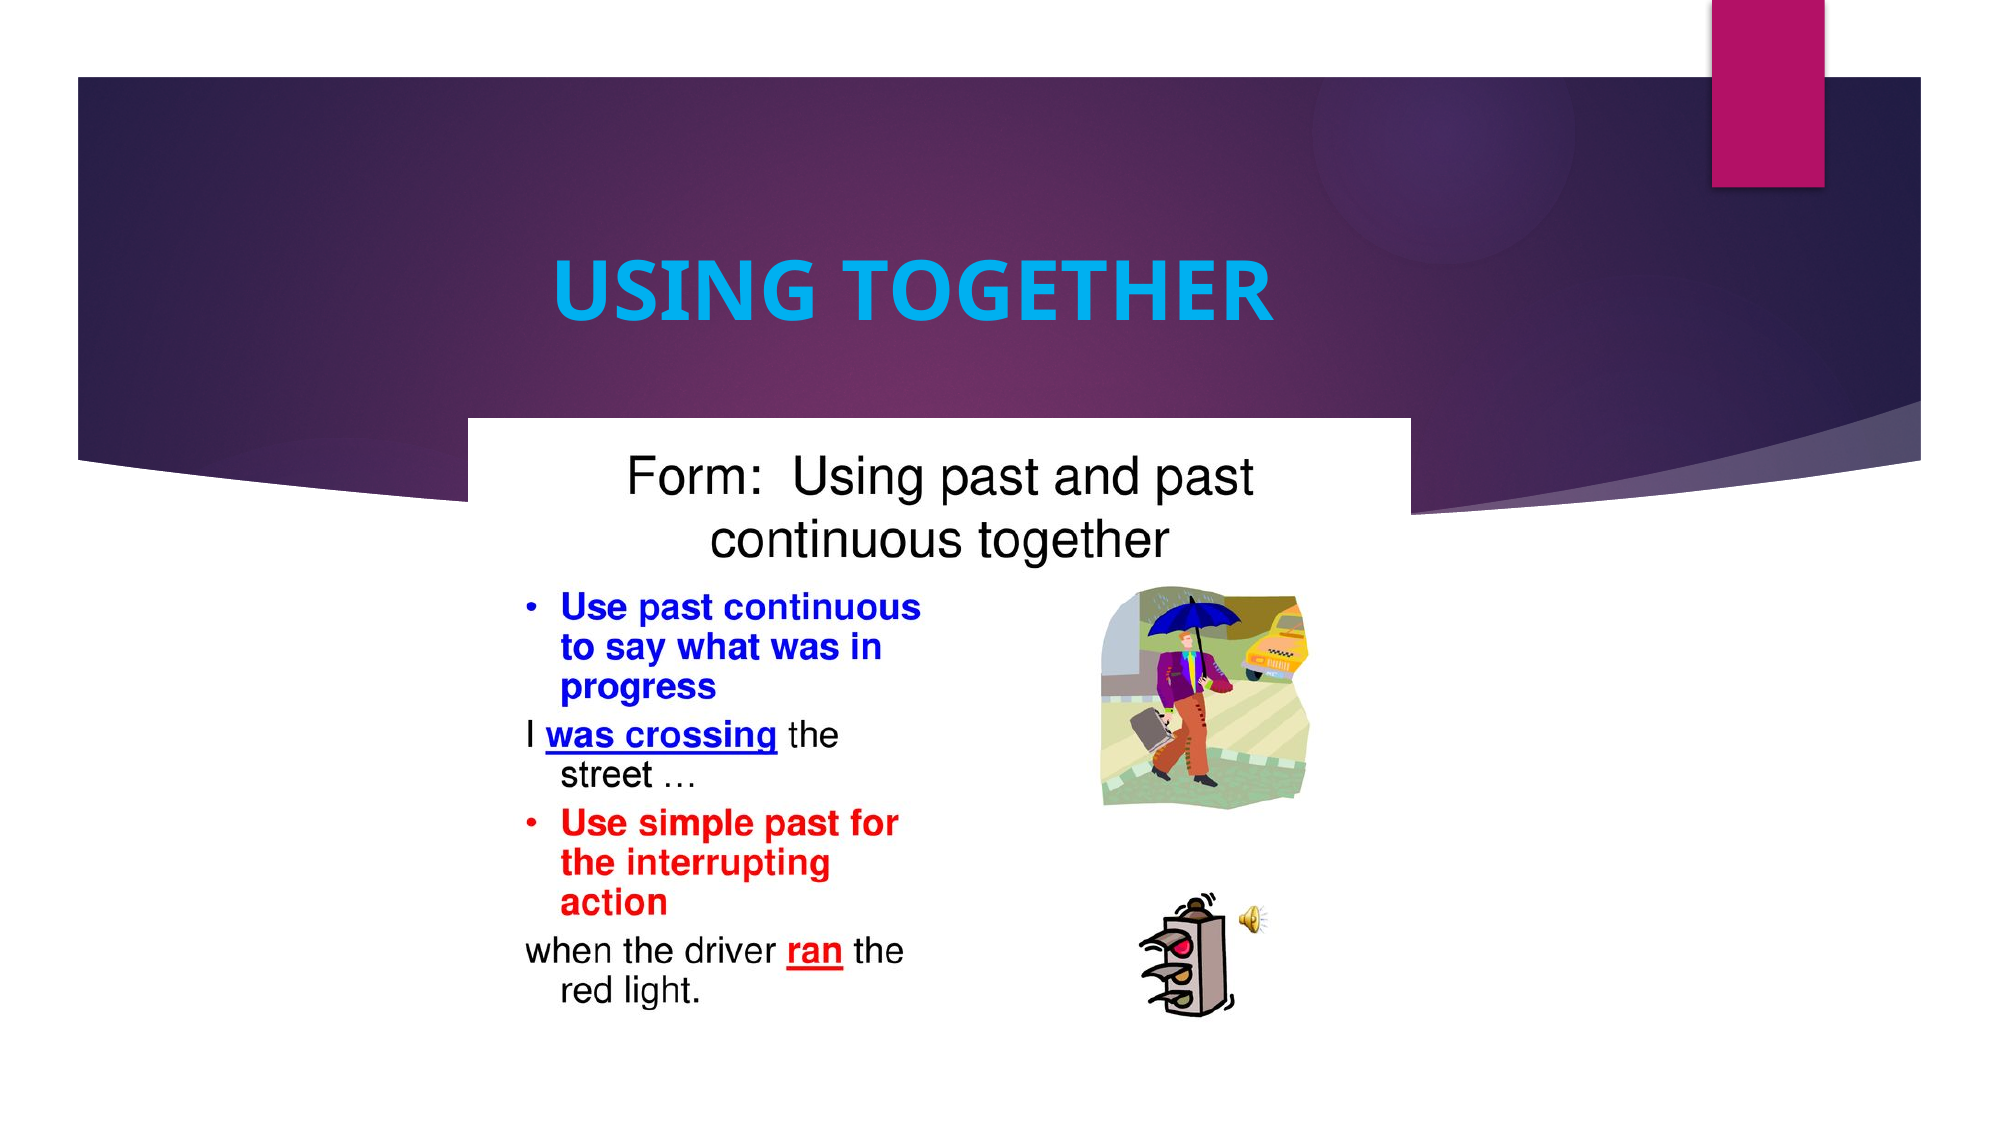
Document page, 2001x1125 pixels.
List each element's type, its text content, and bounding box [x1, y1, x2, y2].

picture [467, 418, 1411, 1125]
title USING TOGETHER [188, 174, 1638, 400]
